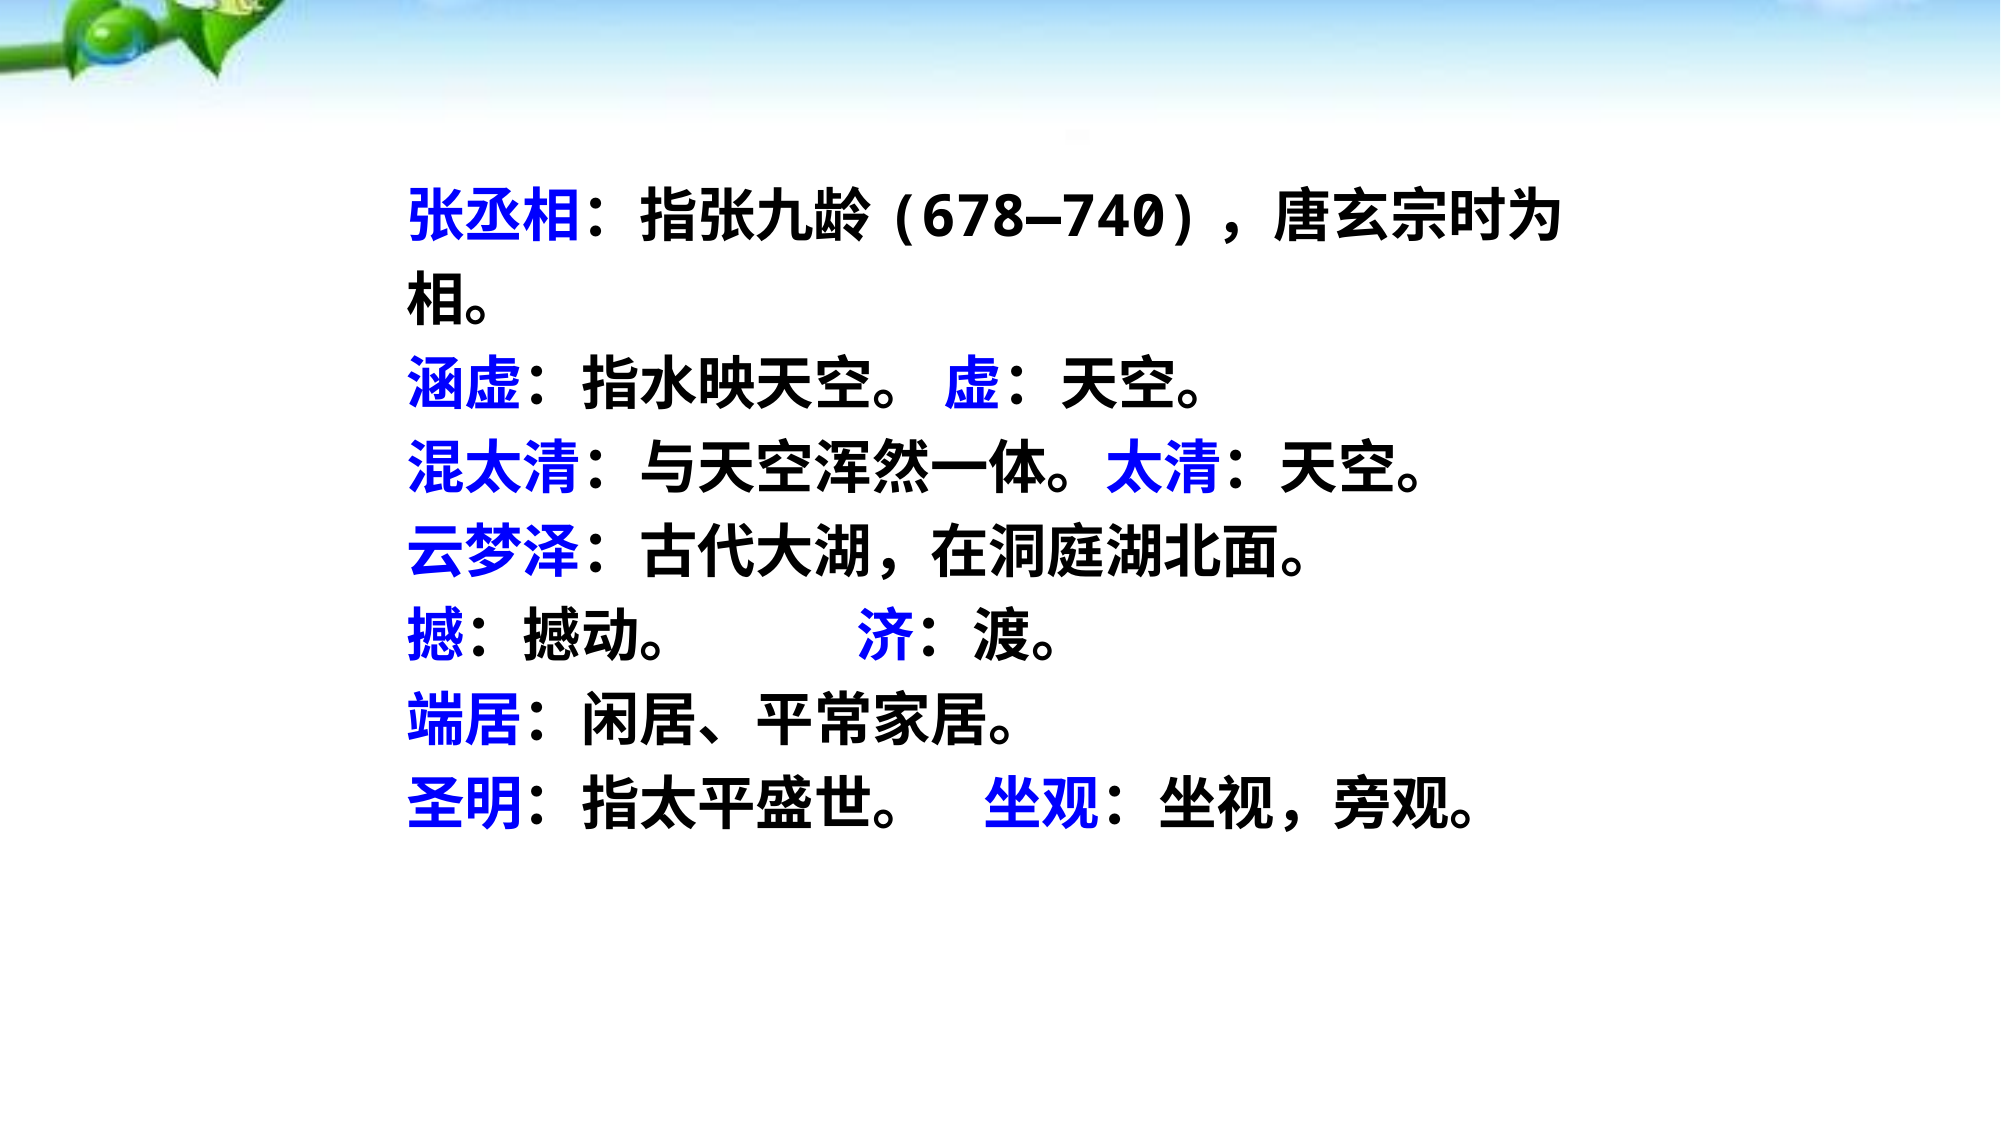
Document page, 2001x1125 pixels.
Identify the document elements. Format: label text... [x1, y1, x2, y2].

picture [0, 0, 2001, 1125]
text_box 张丞相：指张九龄(678—740)，唐玄宗时为相。 涵虚：指水映天空。 虚：天空。 混太清：与天空浑然一体。太清：天空。 云梦泽：古代大湖，在洞庭湖北面。 撼：撼动。 济：渡。 端居：闲居、平常家居。 圣明：指太平盛世。 坐观：坐视，旁观。 [391, 156, 1609, 844]
